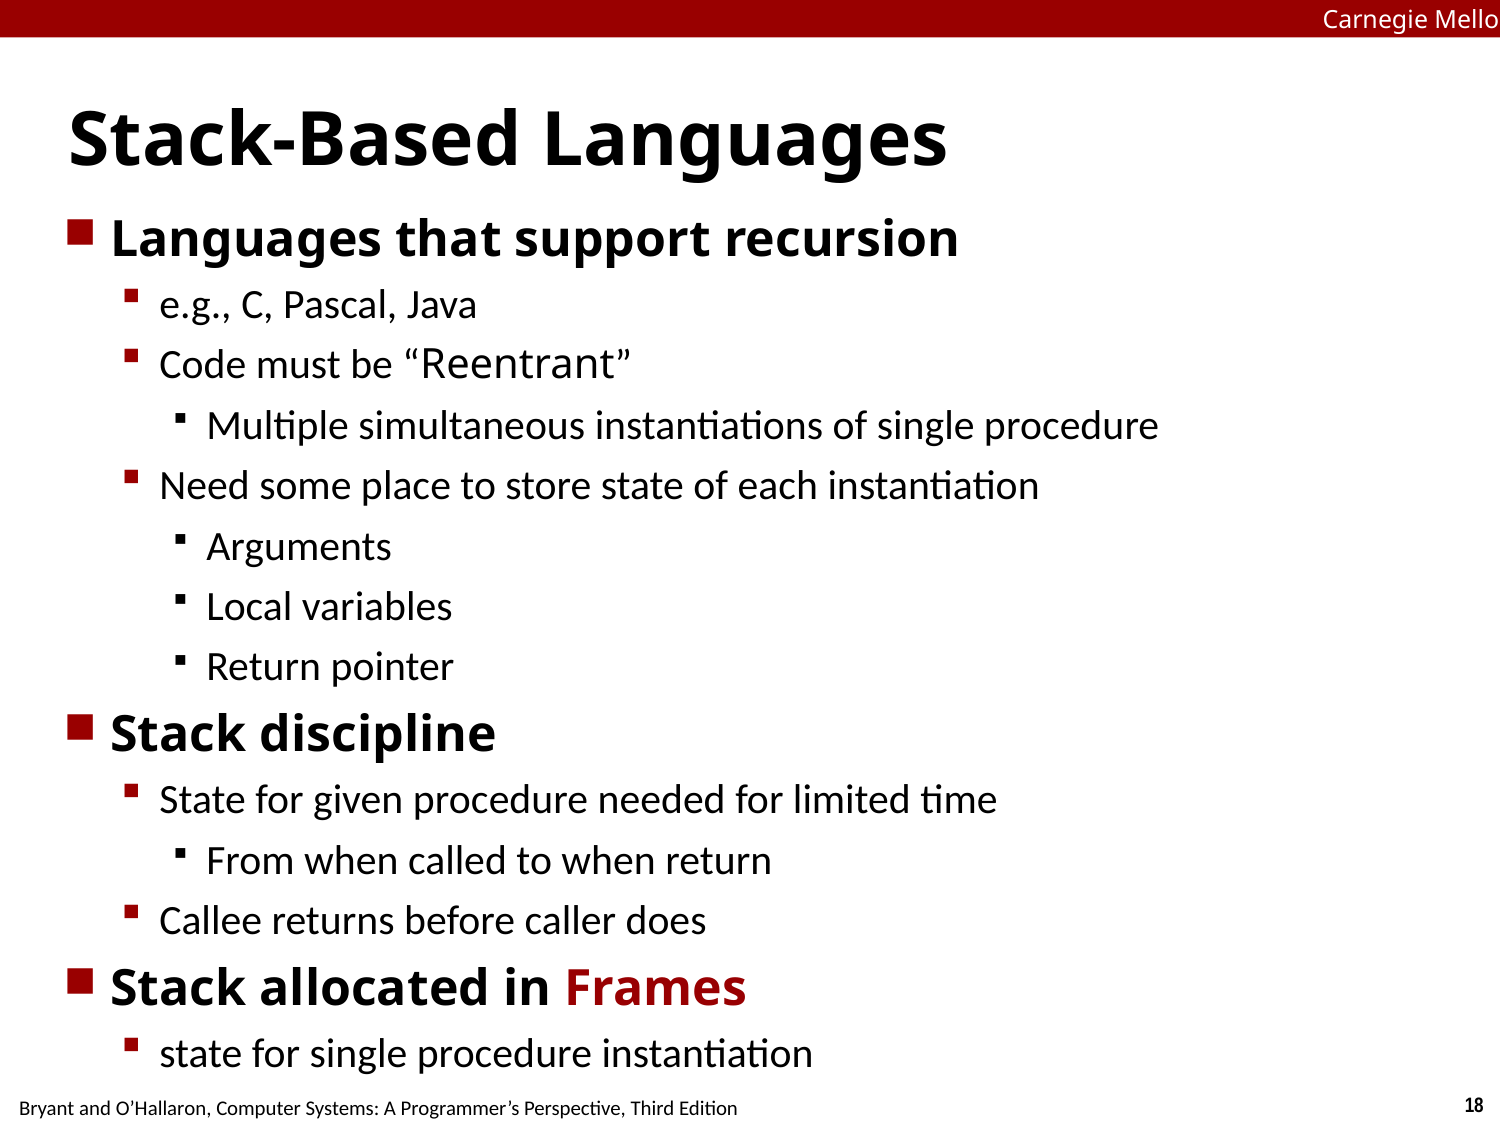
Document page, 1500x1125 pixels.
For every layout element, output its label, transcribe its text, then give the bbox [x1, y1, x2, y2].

list Languages that support recursion e.g., C, Pascal, Java Code must be “Reentrant” Multiple simultaneous instantiations of single procedure Need some place to store state of each instantiation Arguments Local variables Return pointer Stack discipline State for given procedure needed for limited time From when called to when return Callee returns before caller does Stack allocated in Frames state for single procedure instantiation [62, 199, 1438, 1092]
title Stack-Based Languages [62, 41, 1438, 199]
text_box [0, 0, 1500, 38]
text_box Carnegie Mellon [1322, 3, 1500, 33]
